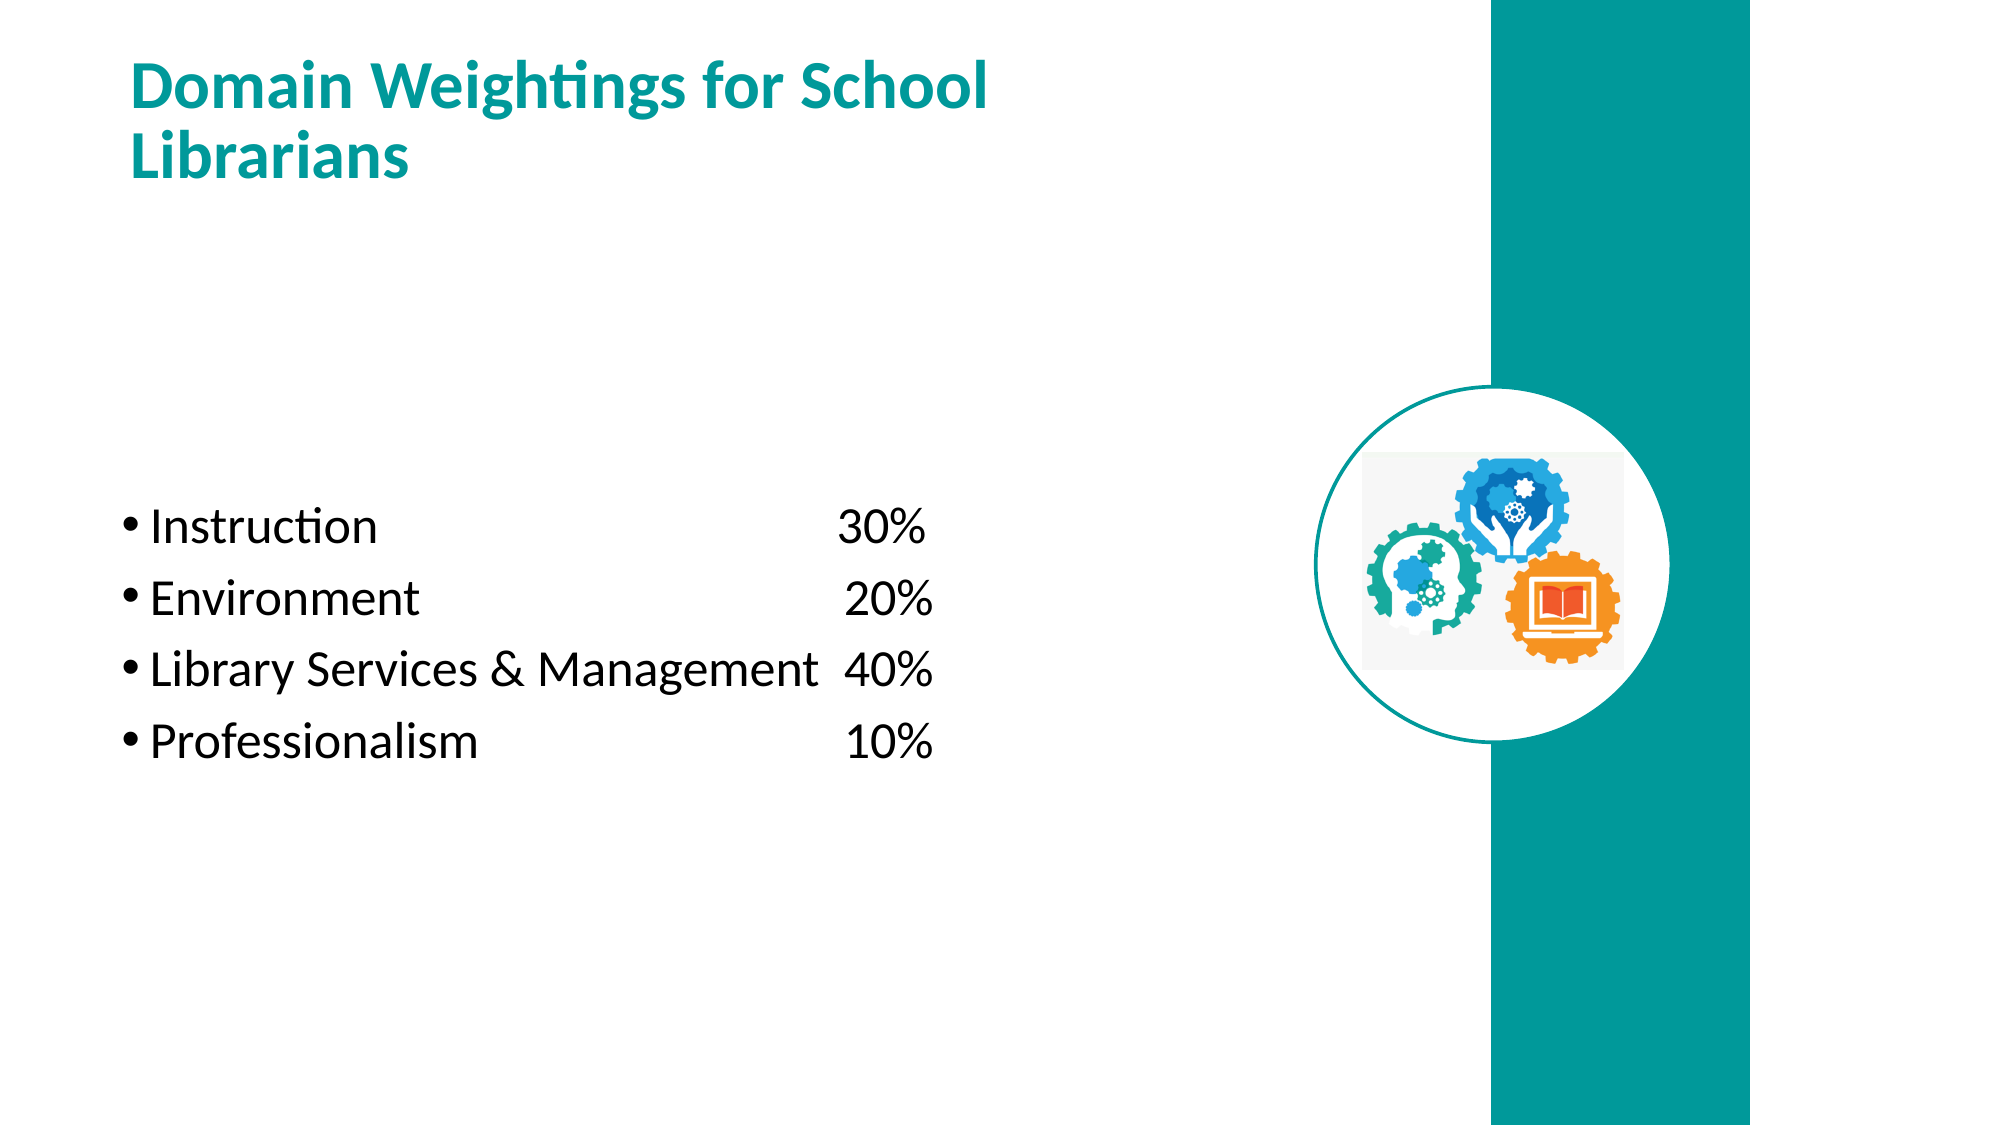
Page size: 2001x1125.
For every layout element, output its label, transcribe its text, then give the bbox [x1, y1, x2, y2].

text_box [1490, 0, 1751, 1125]
text_box [1314, 385, 1673, 744]
title Domain Weightings for School Librarians [130, 29, 1051, 194]
list Instruction 30% Environment 20% Library Services & Management 40% Professionalism 10% [121, 283, 1404, 1057]
picture [1362, 452, 1624, 671]
